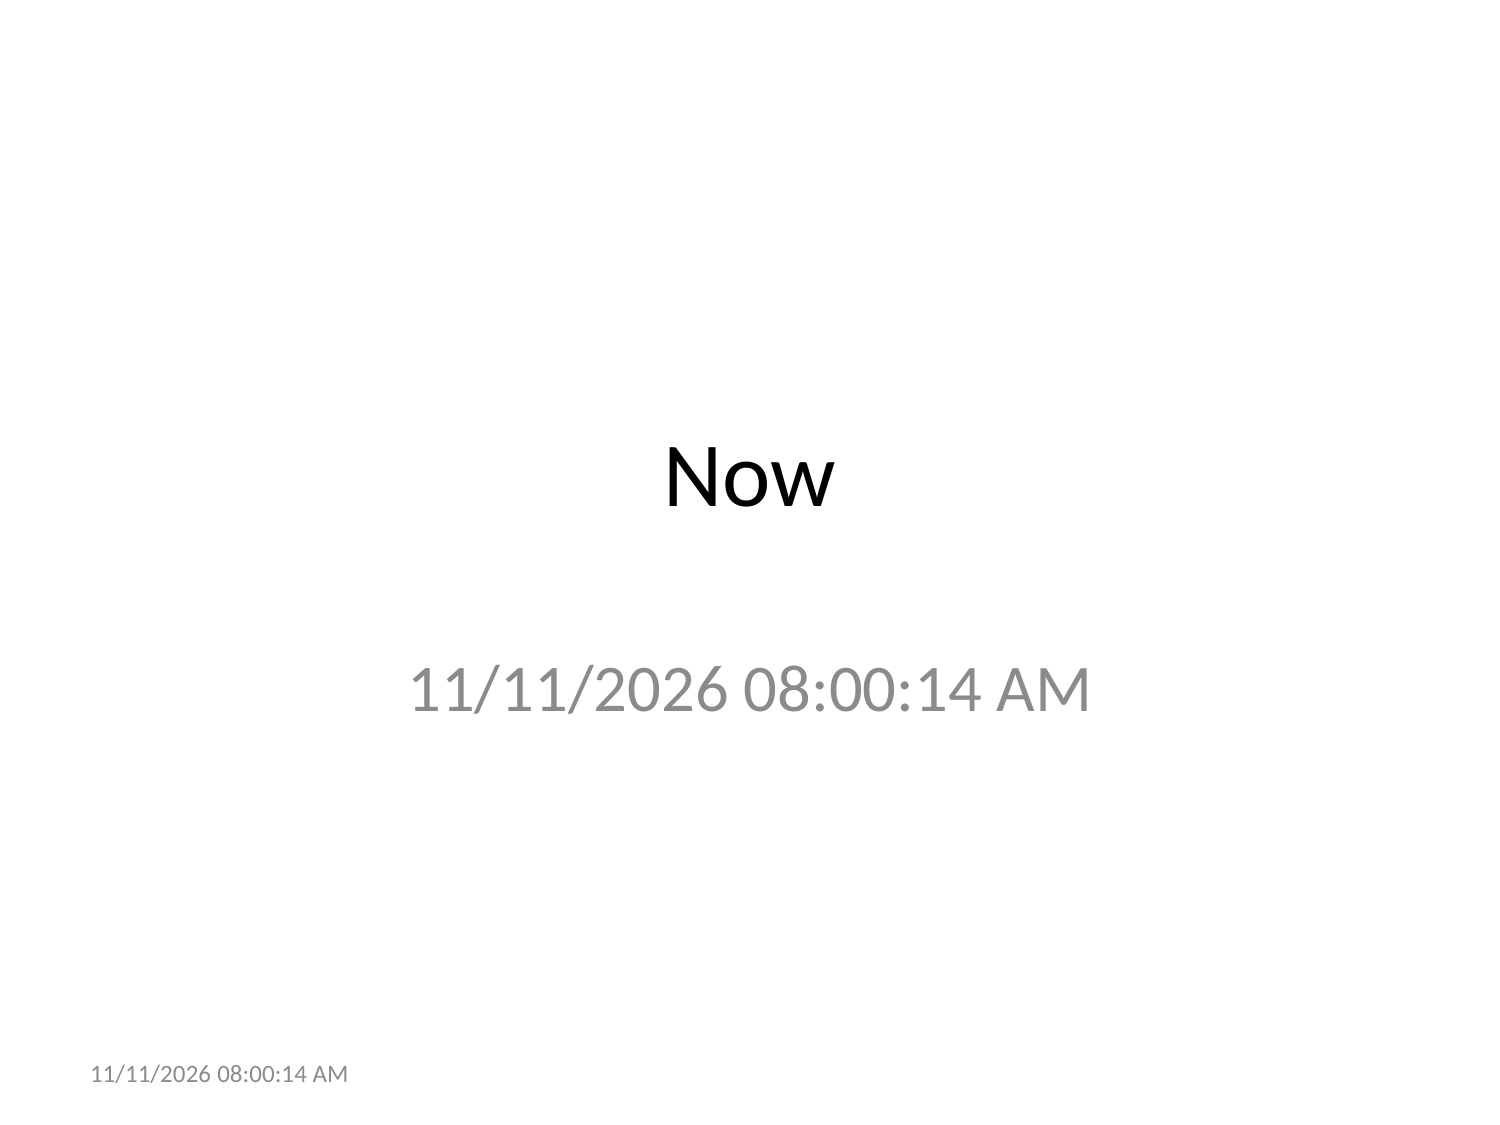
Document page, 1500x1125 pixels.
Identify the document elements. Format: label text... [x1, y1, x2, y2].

subtitle 2011-12-19 10:20:04 AM [225, 637, 1275, 925]
title Now [112, 349, 1388, 591]
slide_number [75, 1042, 425, 1103]
